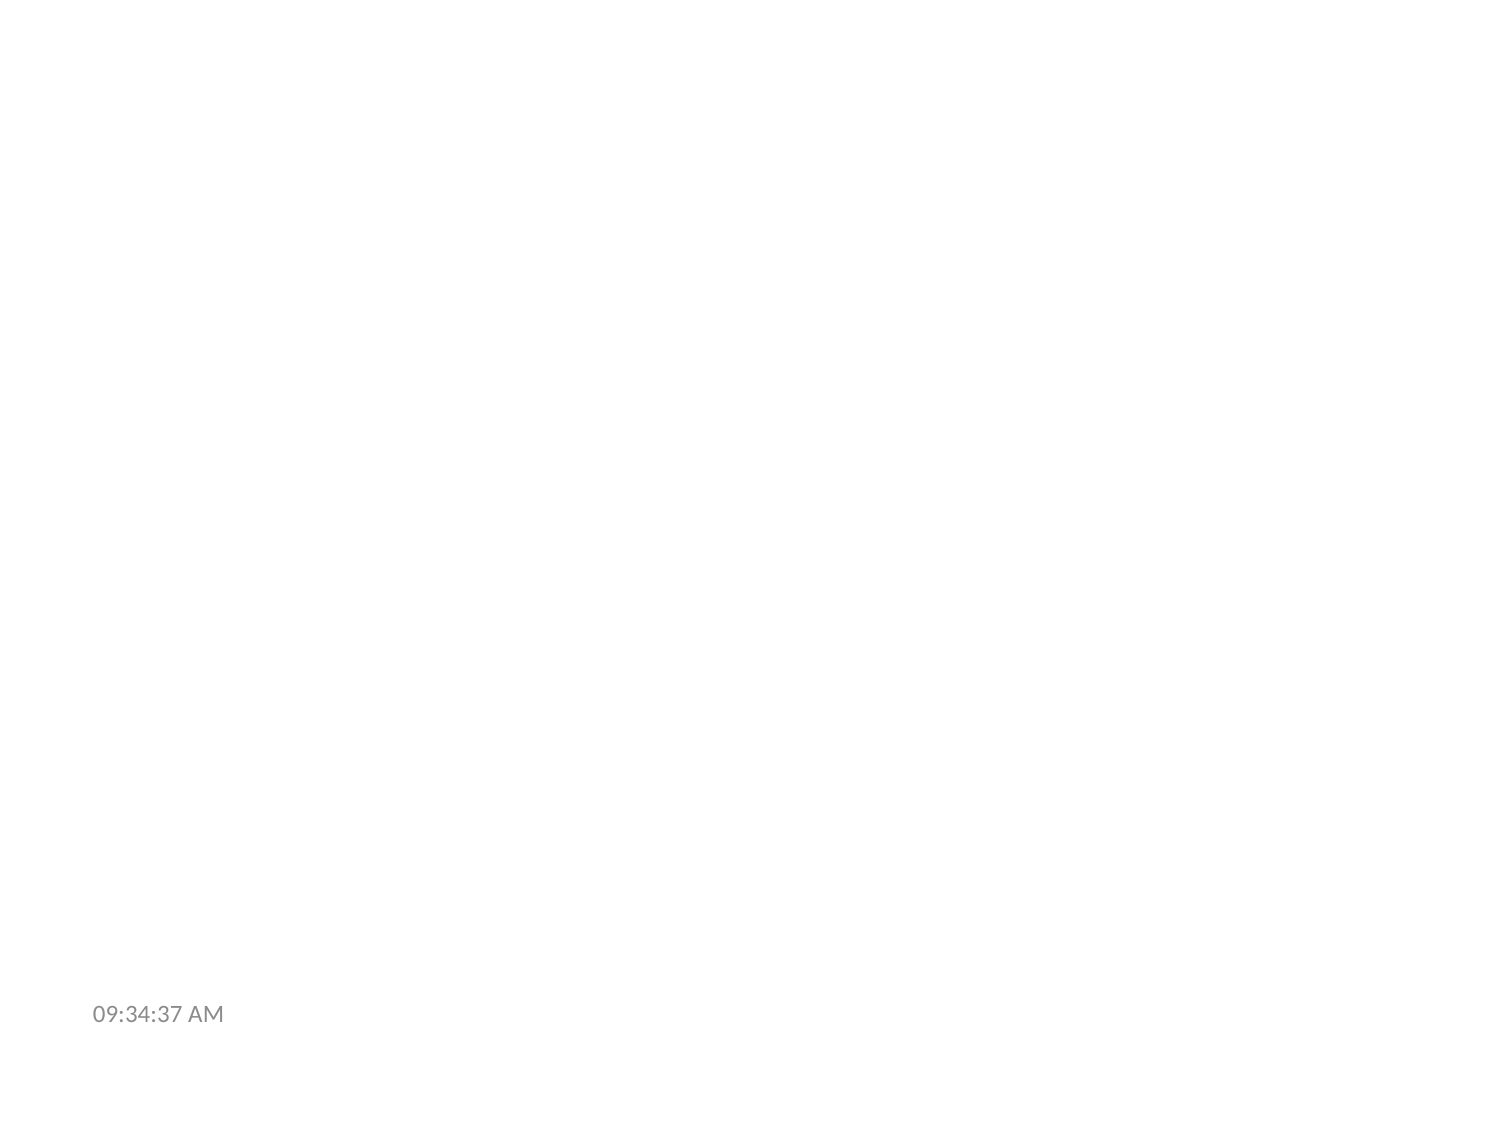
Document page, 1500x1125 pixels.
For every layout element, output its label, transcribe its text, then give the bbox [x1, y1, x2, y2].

text_box 3:35:09 PM [77, 982, 428, 1043]
